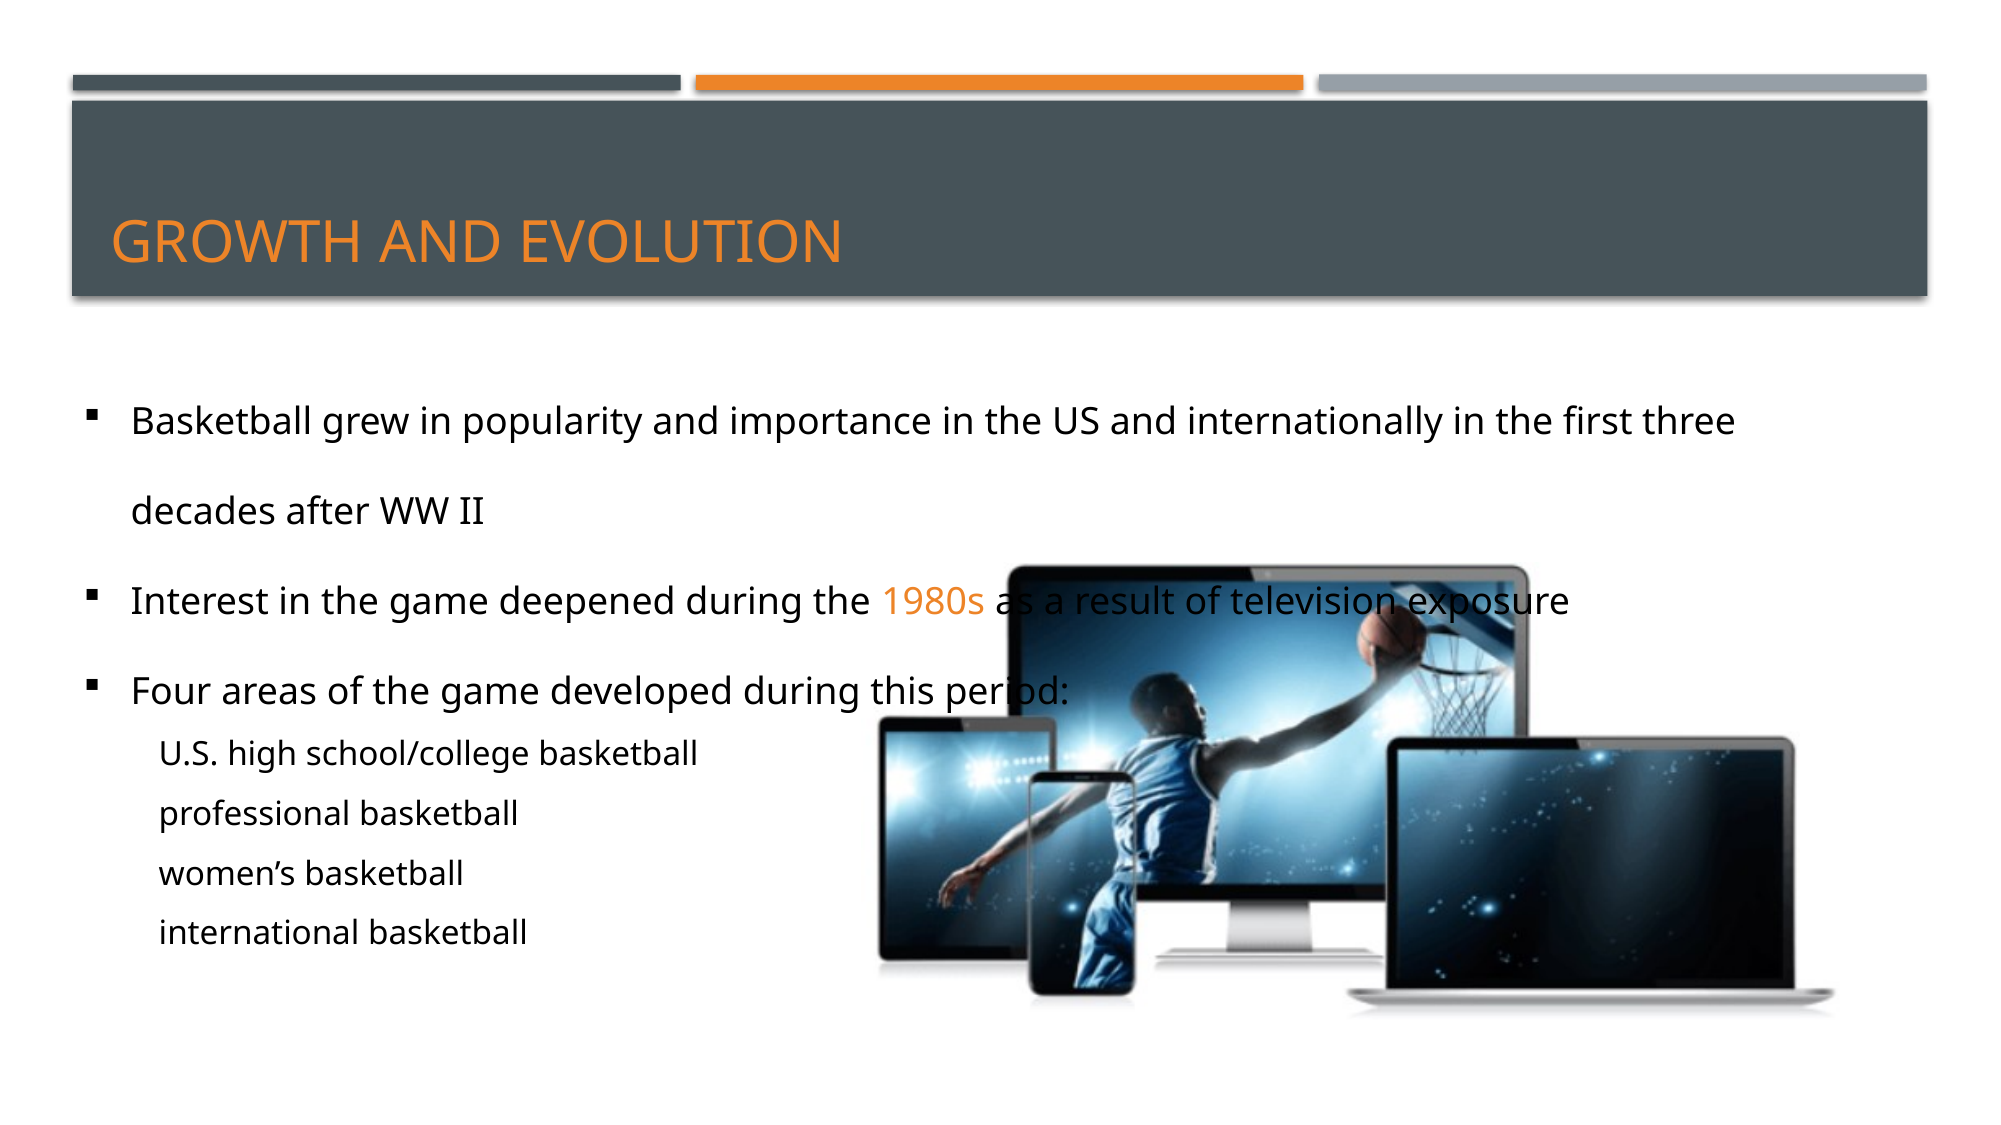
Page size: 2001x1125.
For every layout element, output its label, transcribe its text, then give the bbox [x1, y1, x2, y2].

text_box Basketball grew in popularity and importance in the US and internationally in the first three decades after WW II Interest in the game deepened during the 1980s as a result of television exposure Four areas of the game developed during this period: U.S. high school/college basketball professional basketball women’s basketball international basketball [68, 344, 1905, 1027]
picture [860, 561, 1845, 1044]
title Growth and evolution [95, 115, 1905, 282]
